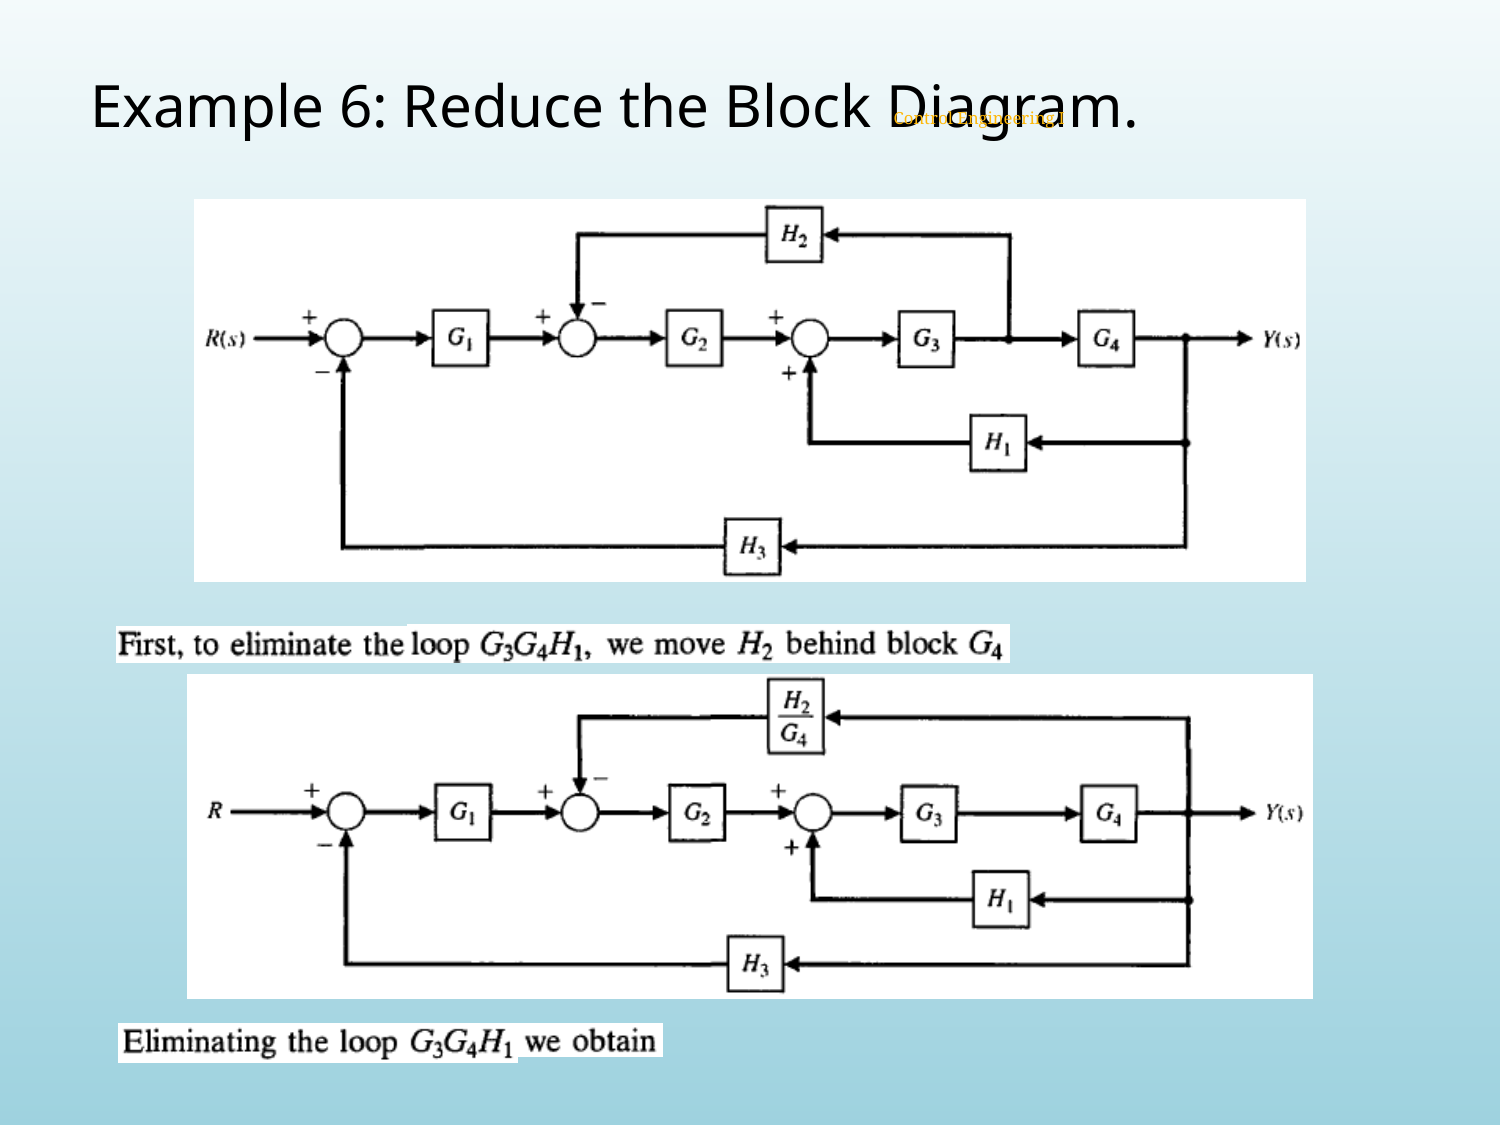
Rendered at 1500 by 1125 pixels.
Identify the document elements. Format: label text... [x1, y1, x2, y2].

title Example 6: Reduce the Block Diagram. [75, 24, 1438, 184]
footer Control Engineering I [862, 100, 1080, 176]
picture [187, 674, 1313, 999]
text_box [116, 624, 1010, 663]
picture [194, 199, 1306, 582]
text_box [118, 1023, 663, 1063]
